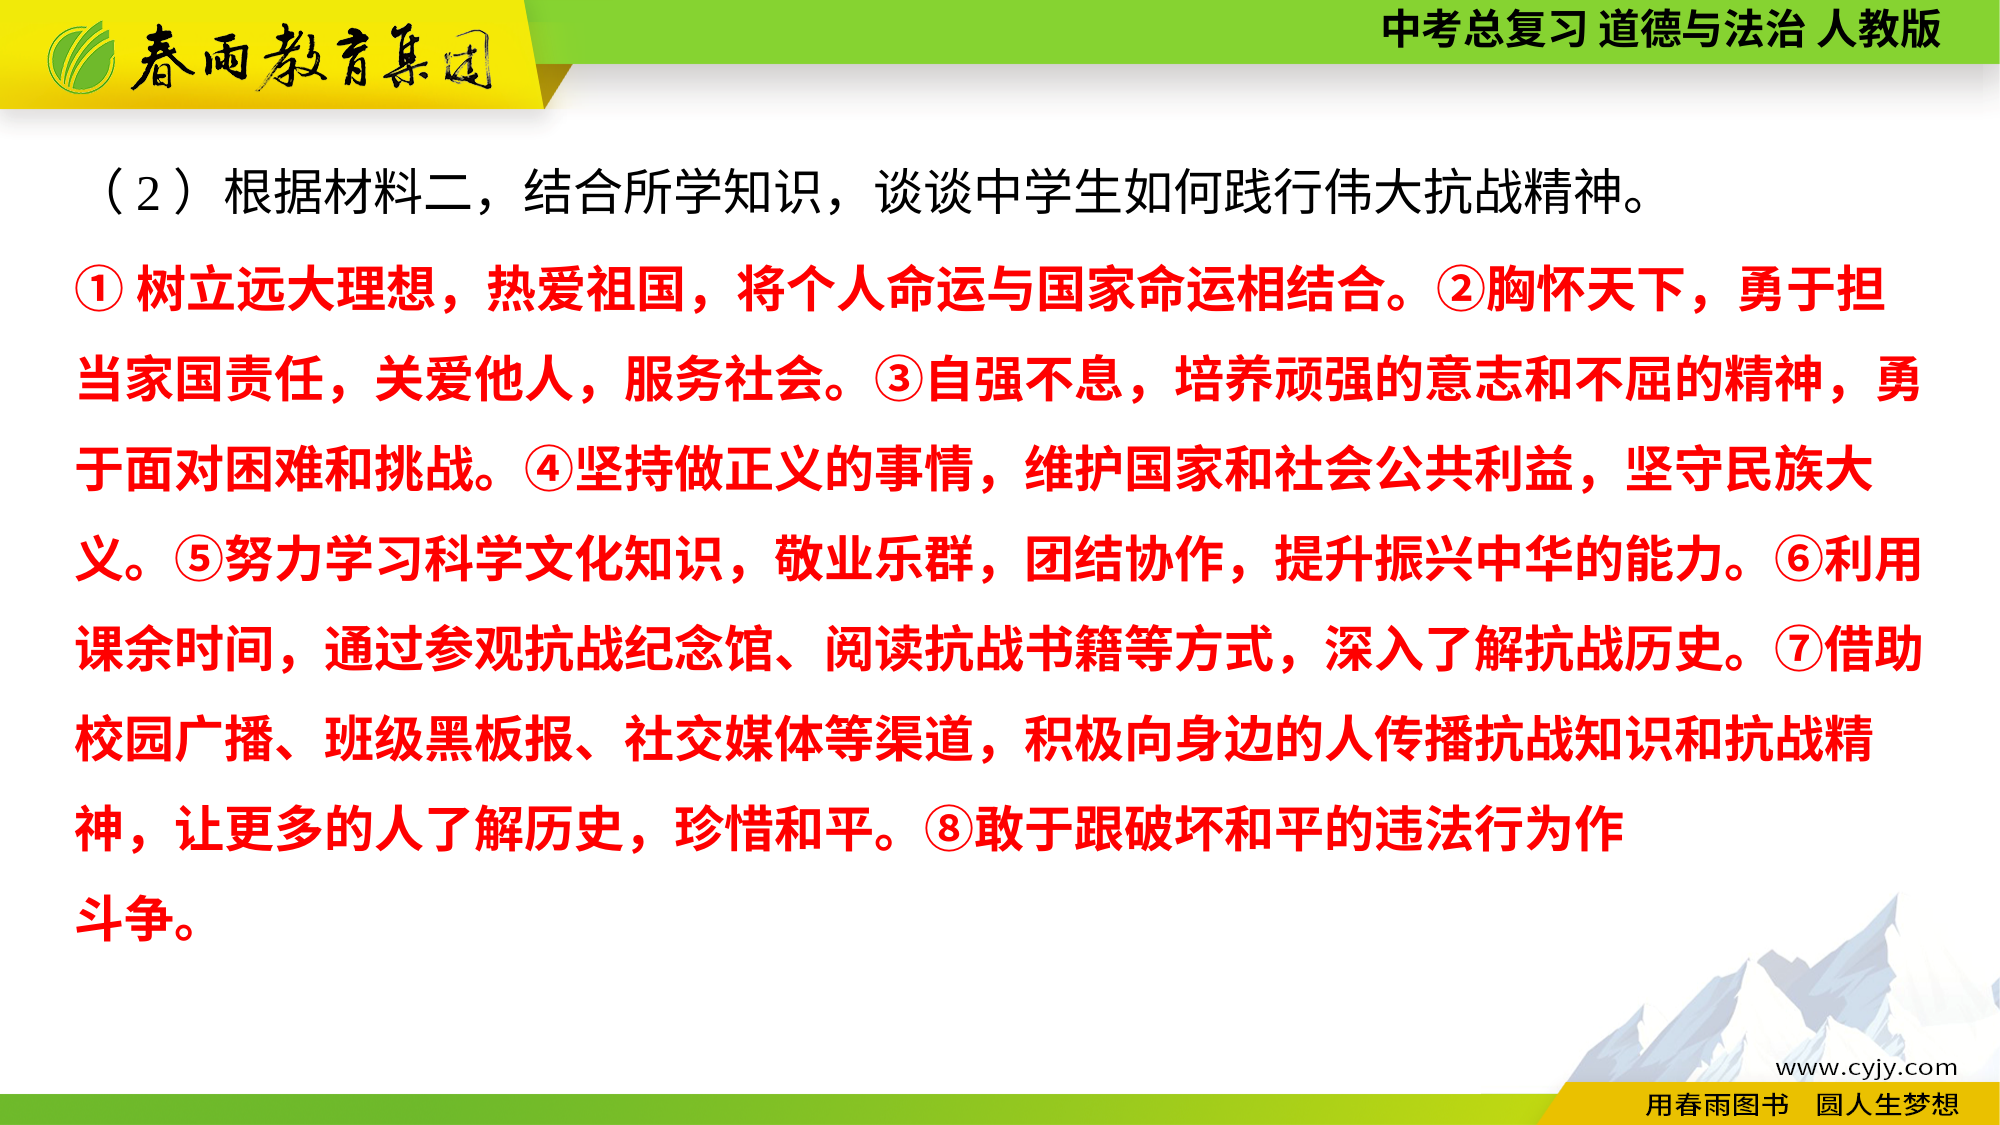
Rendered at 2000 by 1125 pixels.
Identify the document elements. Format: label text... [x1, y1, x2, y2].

list （2）根据材料二，结合所学知识，谈谈中学生如何践行伟大抗战精神。 [59, 122, 1944, 217]
text_box ①树立远大理想，热爱祖国，将个人命运与国家命运相结合。②胸怀天下，勇于担当家国责任，关爱他人，服务社会。③自强不息，培养顽强的意志和不屈的精神，勇于面对困难和挑战。④坚持做正义的事情，维护国家和社会公共利益，坚守民族大义。⑤努力学习科学文化知识，敬业乐群，团结协作，提升振兴中华的能力。⑥利用课余时间，通过参观抗战纪念馆、阅读抗战书籍等方式，深入了解抗战历史。⑦借助校园广播、班级黑板报、社交媒体等渠道，积极向身边的人传播抗战知识和抗战精神，让更多的人了解历史，珍惜和平。⑧敢于跟破坏和平的违法行为作 斗争。 [59, 219, 1944, 955]
picture [0, 0, 2000, 1125]
